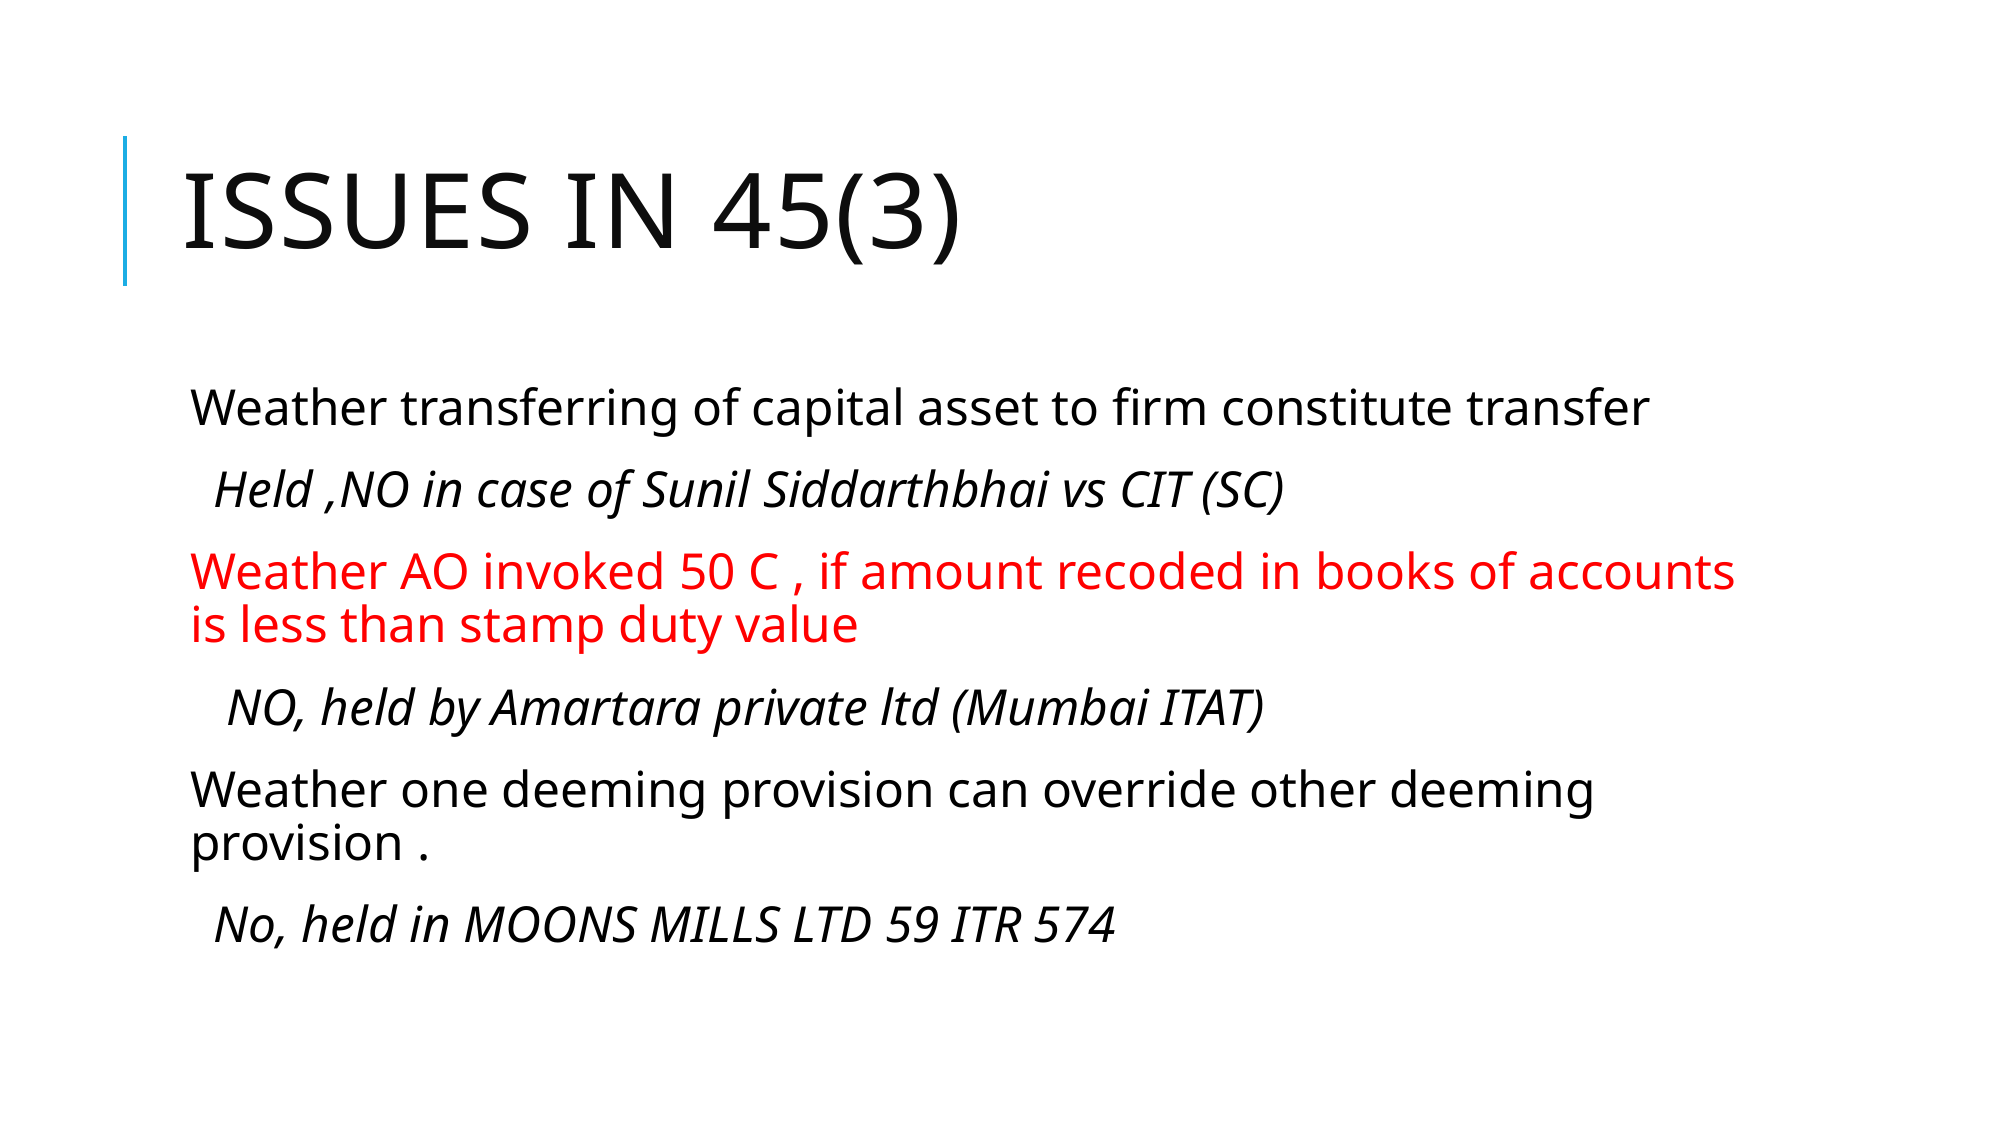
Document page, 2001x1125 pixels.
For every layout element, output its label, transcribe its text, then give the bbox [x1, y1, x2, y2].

title Issues in 45(3) [168, 96, 1763, 342]
list Weather transferring of capital asset to firm constitute transfer Held ,NO in case of Sunil Siddarthbhai vs CIT (SC) Weather AO invoked 50 C , if amount recoded in books of accounts is less than stamp duty value NO, held by Amartara private ltd (Mumbai ITAT) Weather one deeming provision can override other deeming provision . No, held in MOONS MILLS LTD 59 ITR 574 [168, 375, 1763, 1035]
